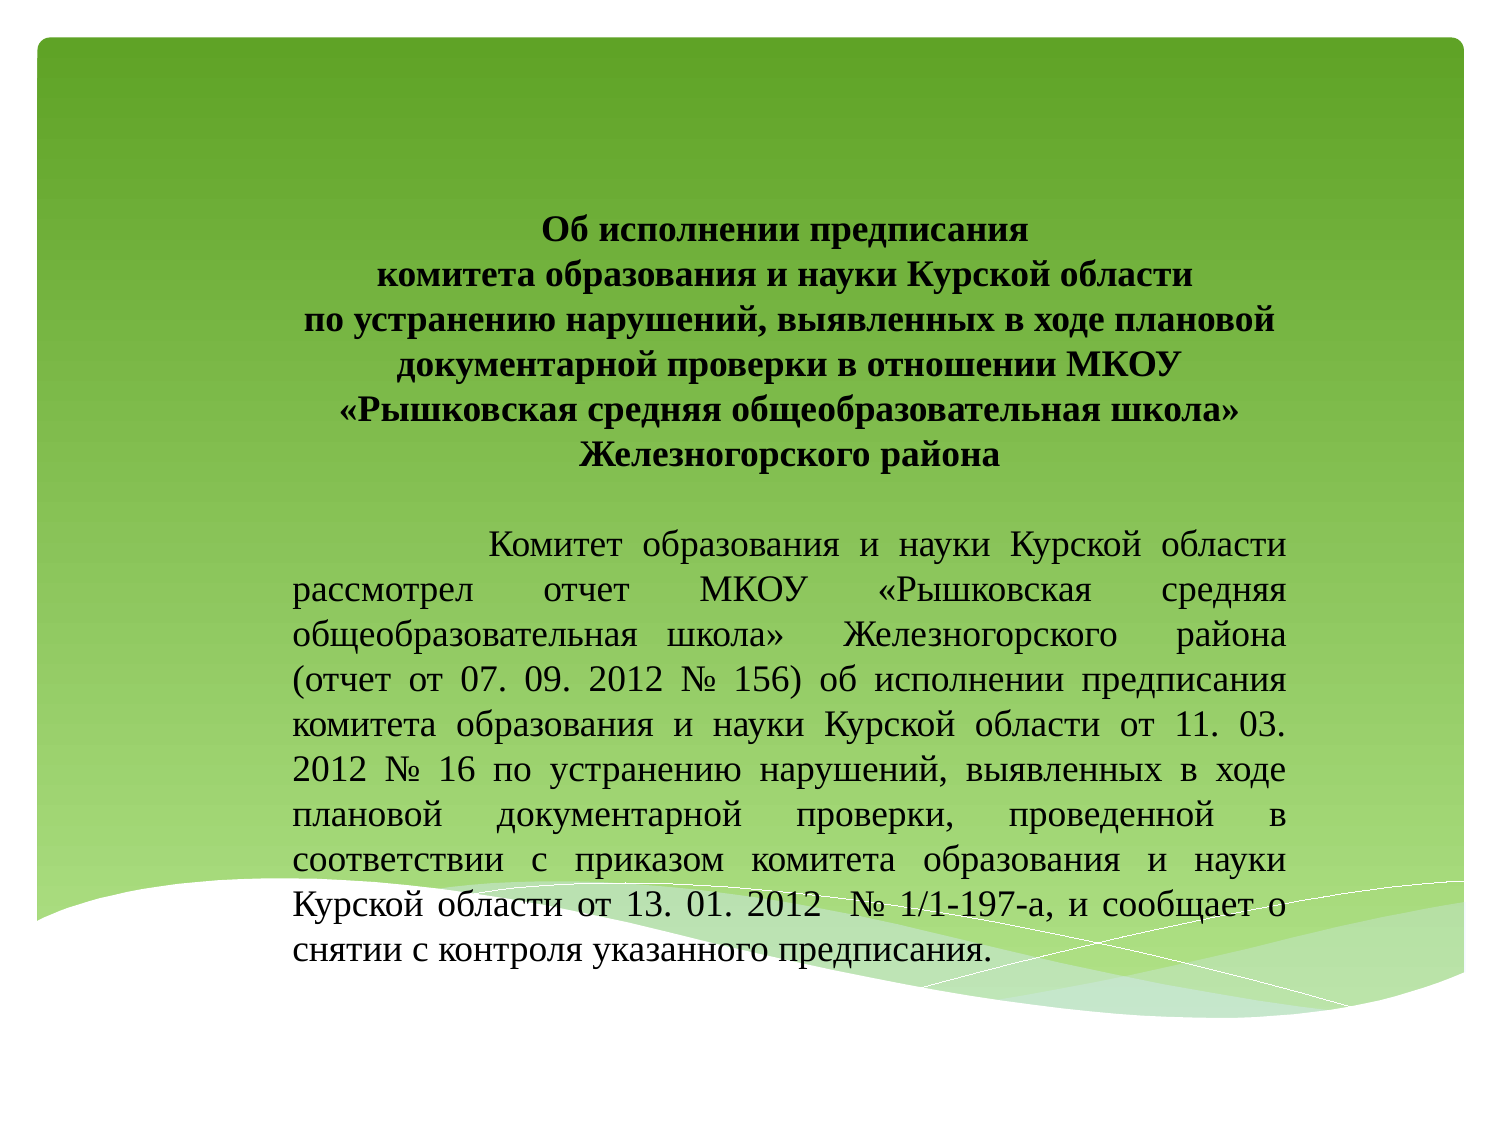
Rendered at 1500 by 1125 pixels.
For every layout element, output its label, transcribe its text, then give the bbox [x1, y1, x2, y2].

text_box Об исполнении предписания комитета образования и науки Курской области по устранению нарушений, выявленных в ходе плановой документарной проверки в отношении МКОУ «Рышковская средняя общеобразовательная школа» Железногорского района Комитет образования и науки Курской области рассмотрел отчет МКОУ «Рышковская средняя общеобразовательная школа» Железногорского района (отчет от 07. 09. 2012 № 156) об исполнении предписания комитета образования и науки Курской области от 11. 03. 2012 № 16 по устранению нарушений, выявленных в ходе плановой документарной проверки, проведенной в соответствии с приказом комитета образования и науки Курской области от 13. 01. 2012 № 1/1-197-а, и сообщает о снятии с контроля указанного предписания. [277, 196, 1303, 976]
